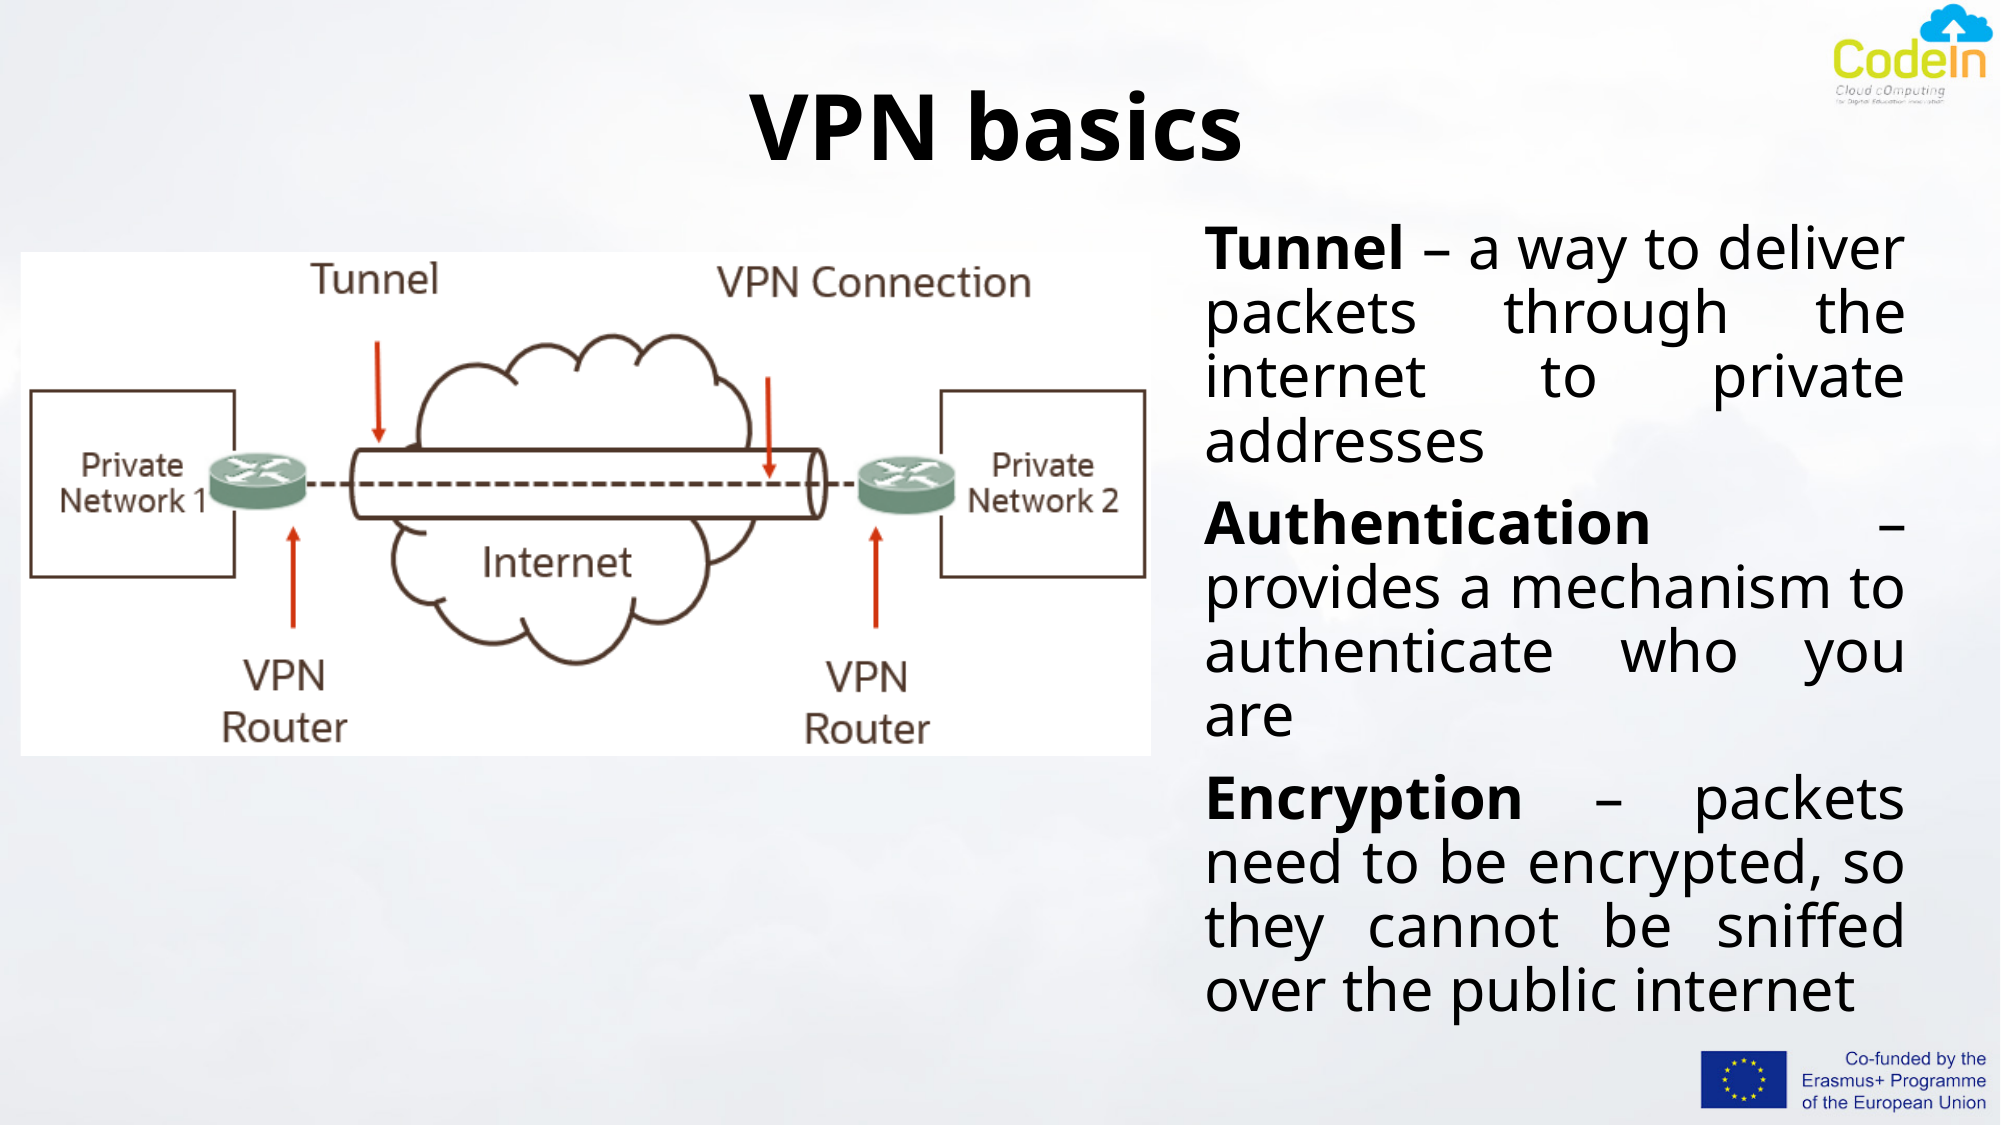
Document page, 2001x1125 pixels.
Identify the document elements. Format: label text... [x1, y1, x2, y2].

title VPN basics [134, 22, 1860, 240]
list Tunnel – a way to deliver packets through the internet to private addresses Authentication – provides a mechanism to authenticate who you are Encryption – packets need to be encrypted, so they cannot be sniffed over the public internet [1189, 211, 1923, 1047]
picture [0, 0, 2001, 1125]
